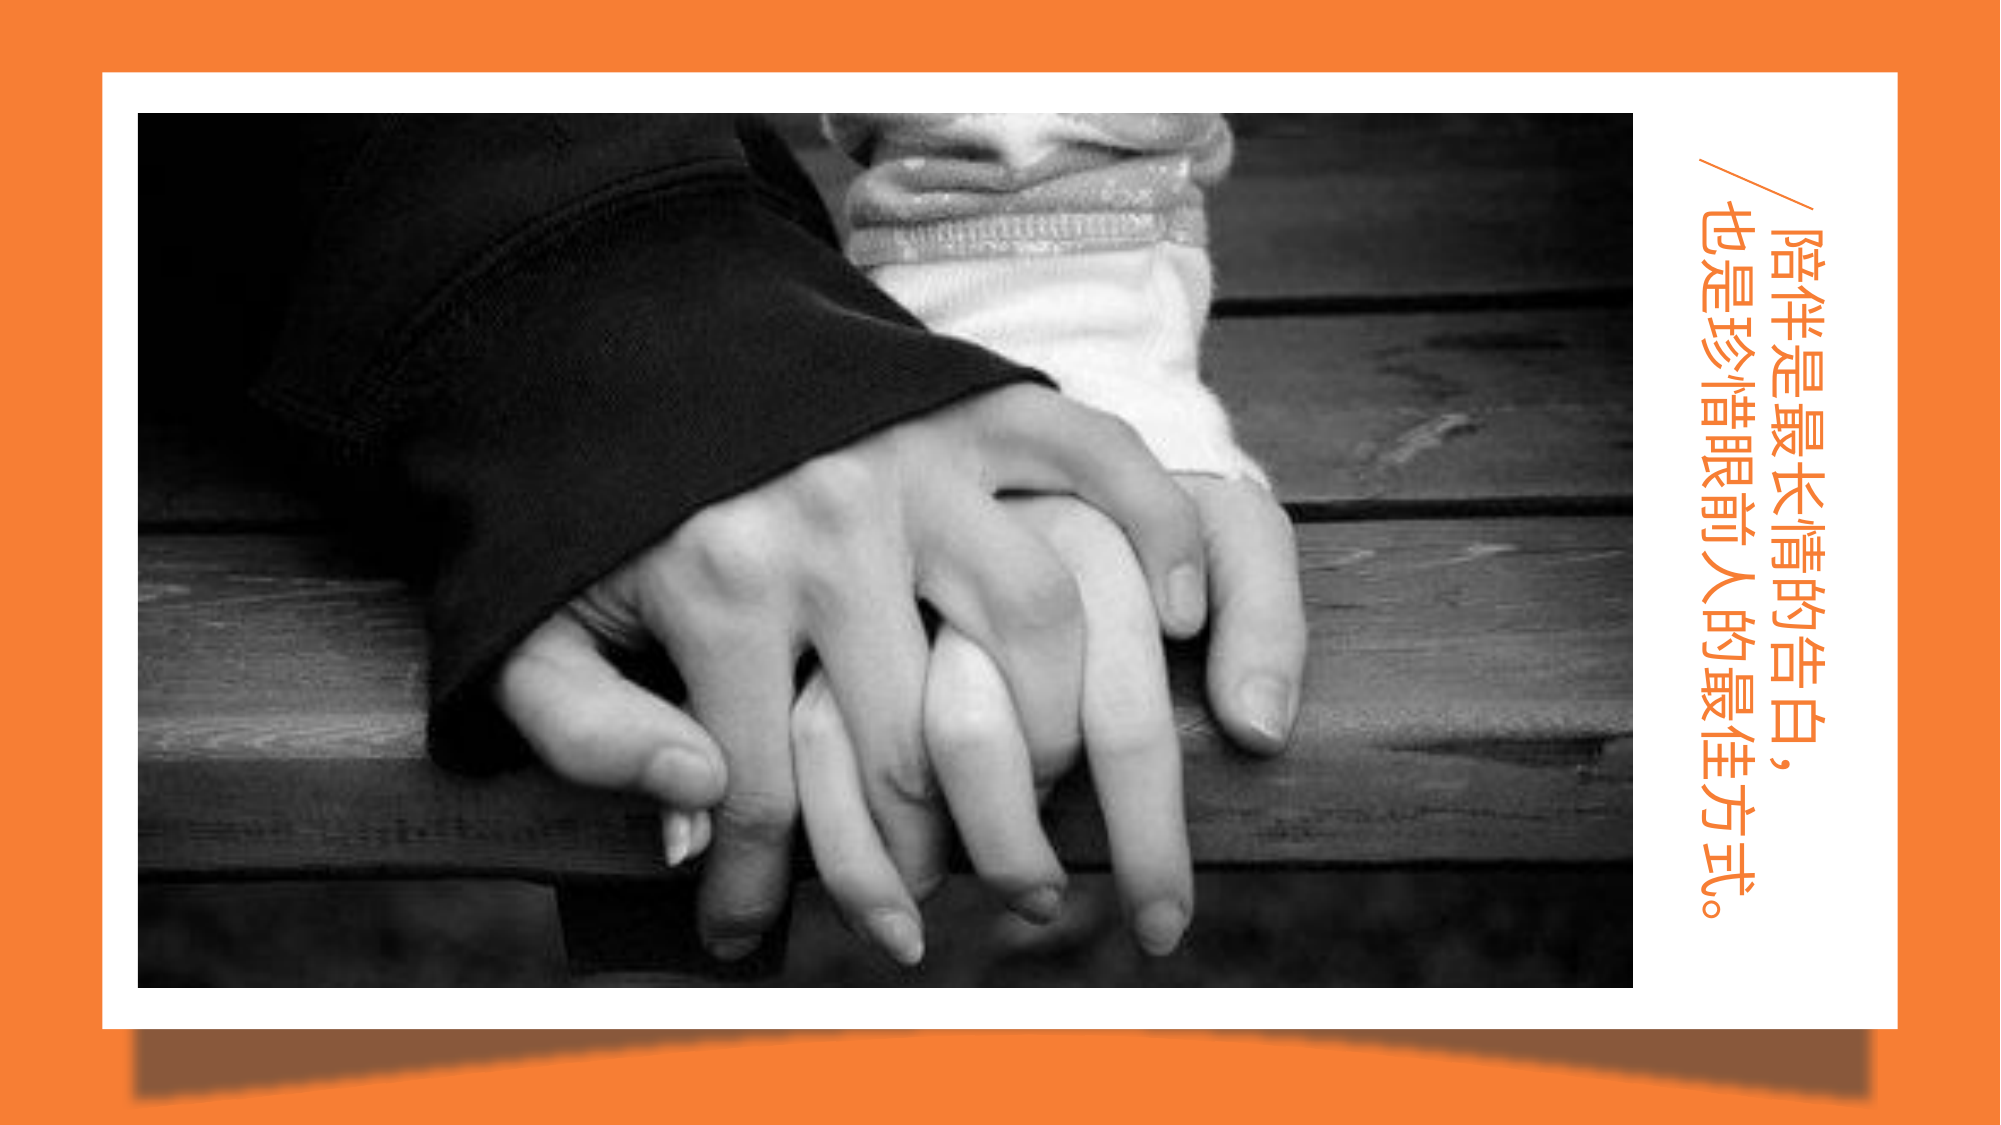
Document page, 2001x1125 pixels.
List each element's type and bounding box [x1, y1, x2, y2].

text_box [102, 72, 1898, 1110]
picture [137, 113, 1633, 988]
text_box [1670, 159, 1843, 966]
